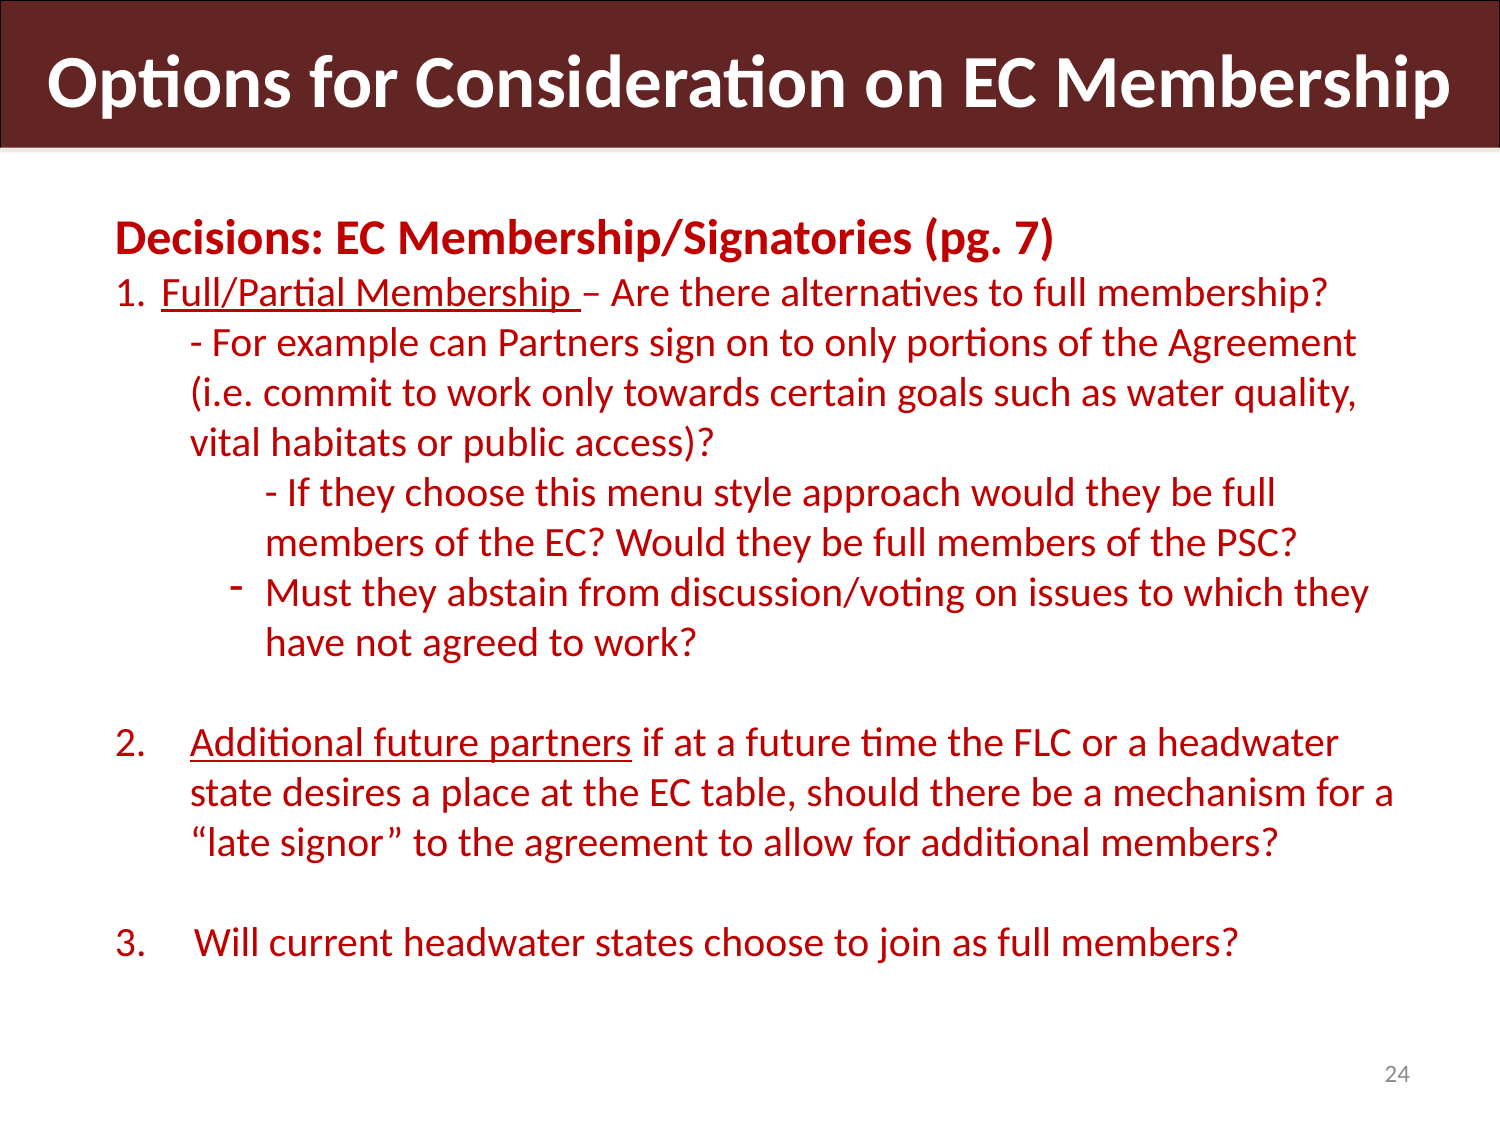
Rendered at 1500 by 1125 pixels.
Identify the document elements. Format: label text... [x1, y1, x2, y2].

slide_number 24 [1074, 1042, 1425, 1103]
text_box Decisions: EC Membership/Signatories (pg. 7) Full/Partial Membership – Are there alternatives to full membership? - For example can Partners sign on to only portions of the Agreement (i.e. commit to work only towards certain goals such as water quality, vital habitats or public access)? - If they choose this menu style approach would they be full members of the EC? Would they be full members of the PSC? Must they abstain from discussion/voting on issues to which they have not agreed to work? Additional future partners if at a future time the FLC or a headwater state desires a place at the EC table, should there be a mechanism for a “late signor” to the agreement to allow for additional members? 3. Will current headwater states choose to join as full members? [99, 174, 1413, 973]
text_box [0, 0, 1500, 151]
